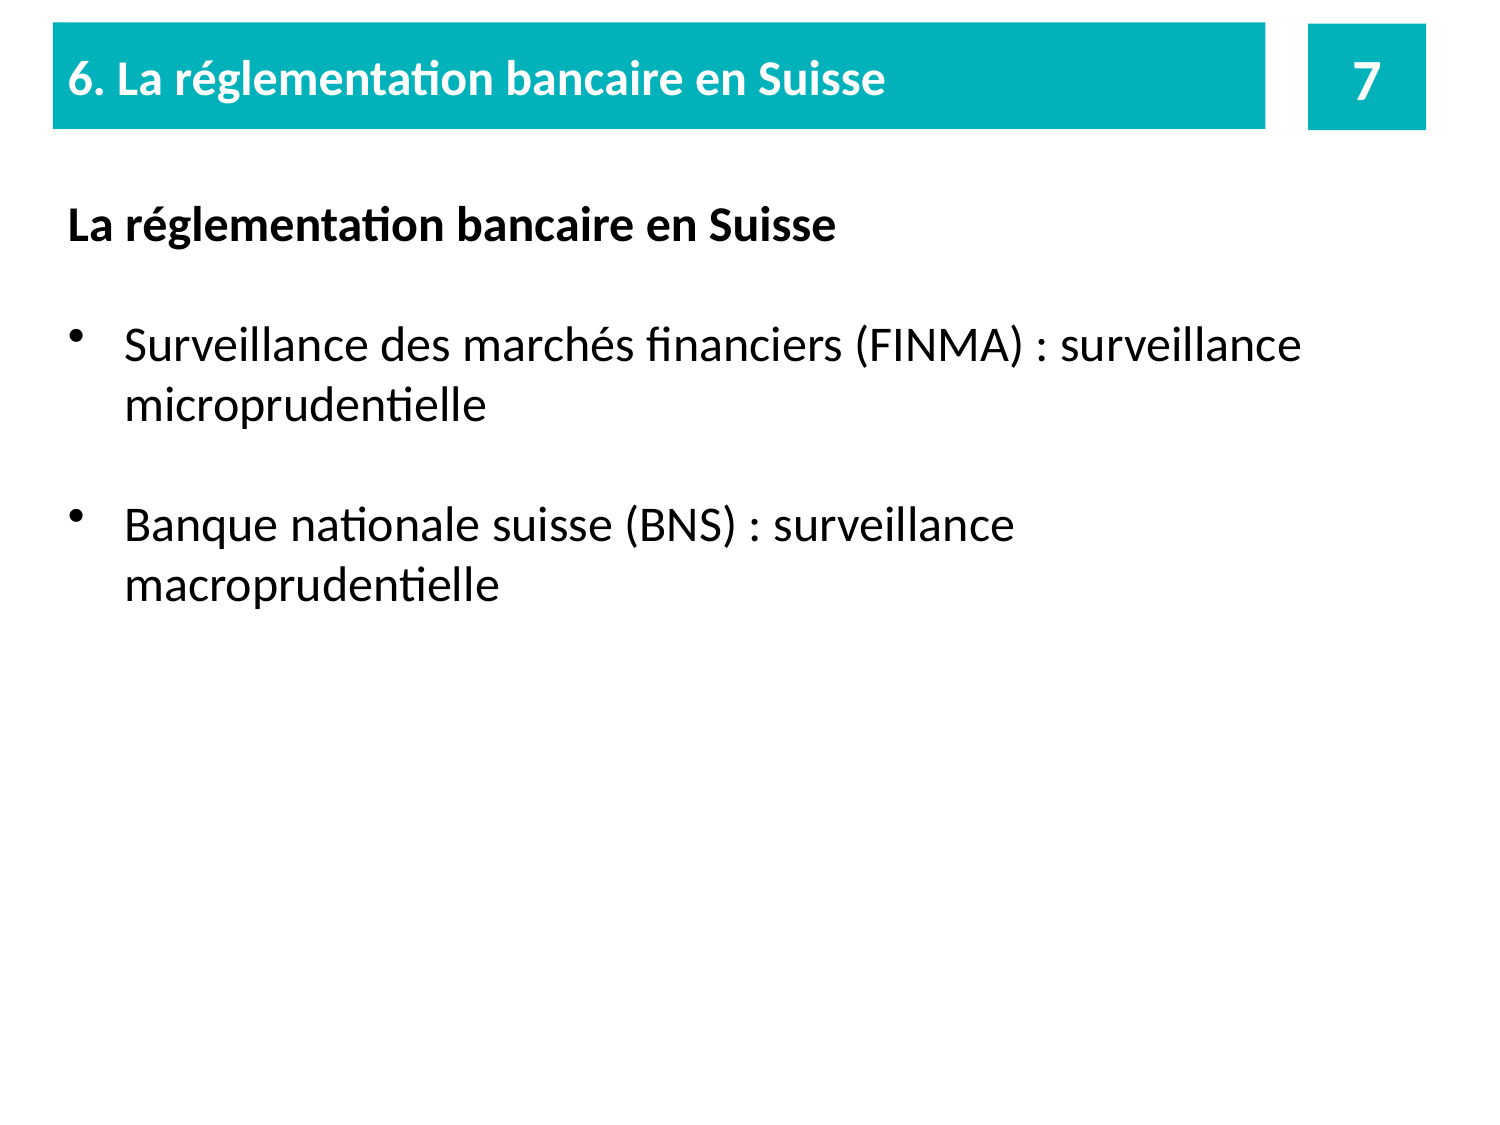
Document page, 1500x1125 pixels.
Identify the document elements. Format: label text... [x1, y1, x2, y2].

text_box La réglementation bancaire en Suisse Surveillance des marchés financiers (FINMA) : surveillance microprudentielle Banque nationale suisse (BNS) : surveillance macroprudentielle [53, 184, 1415, 860]
text_box 7 [1308, 23, 1427, 131]
text_box 6. La réglementation bancaire en Suisse [52, 22, 1266, 129]
